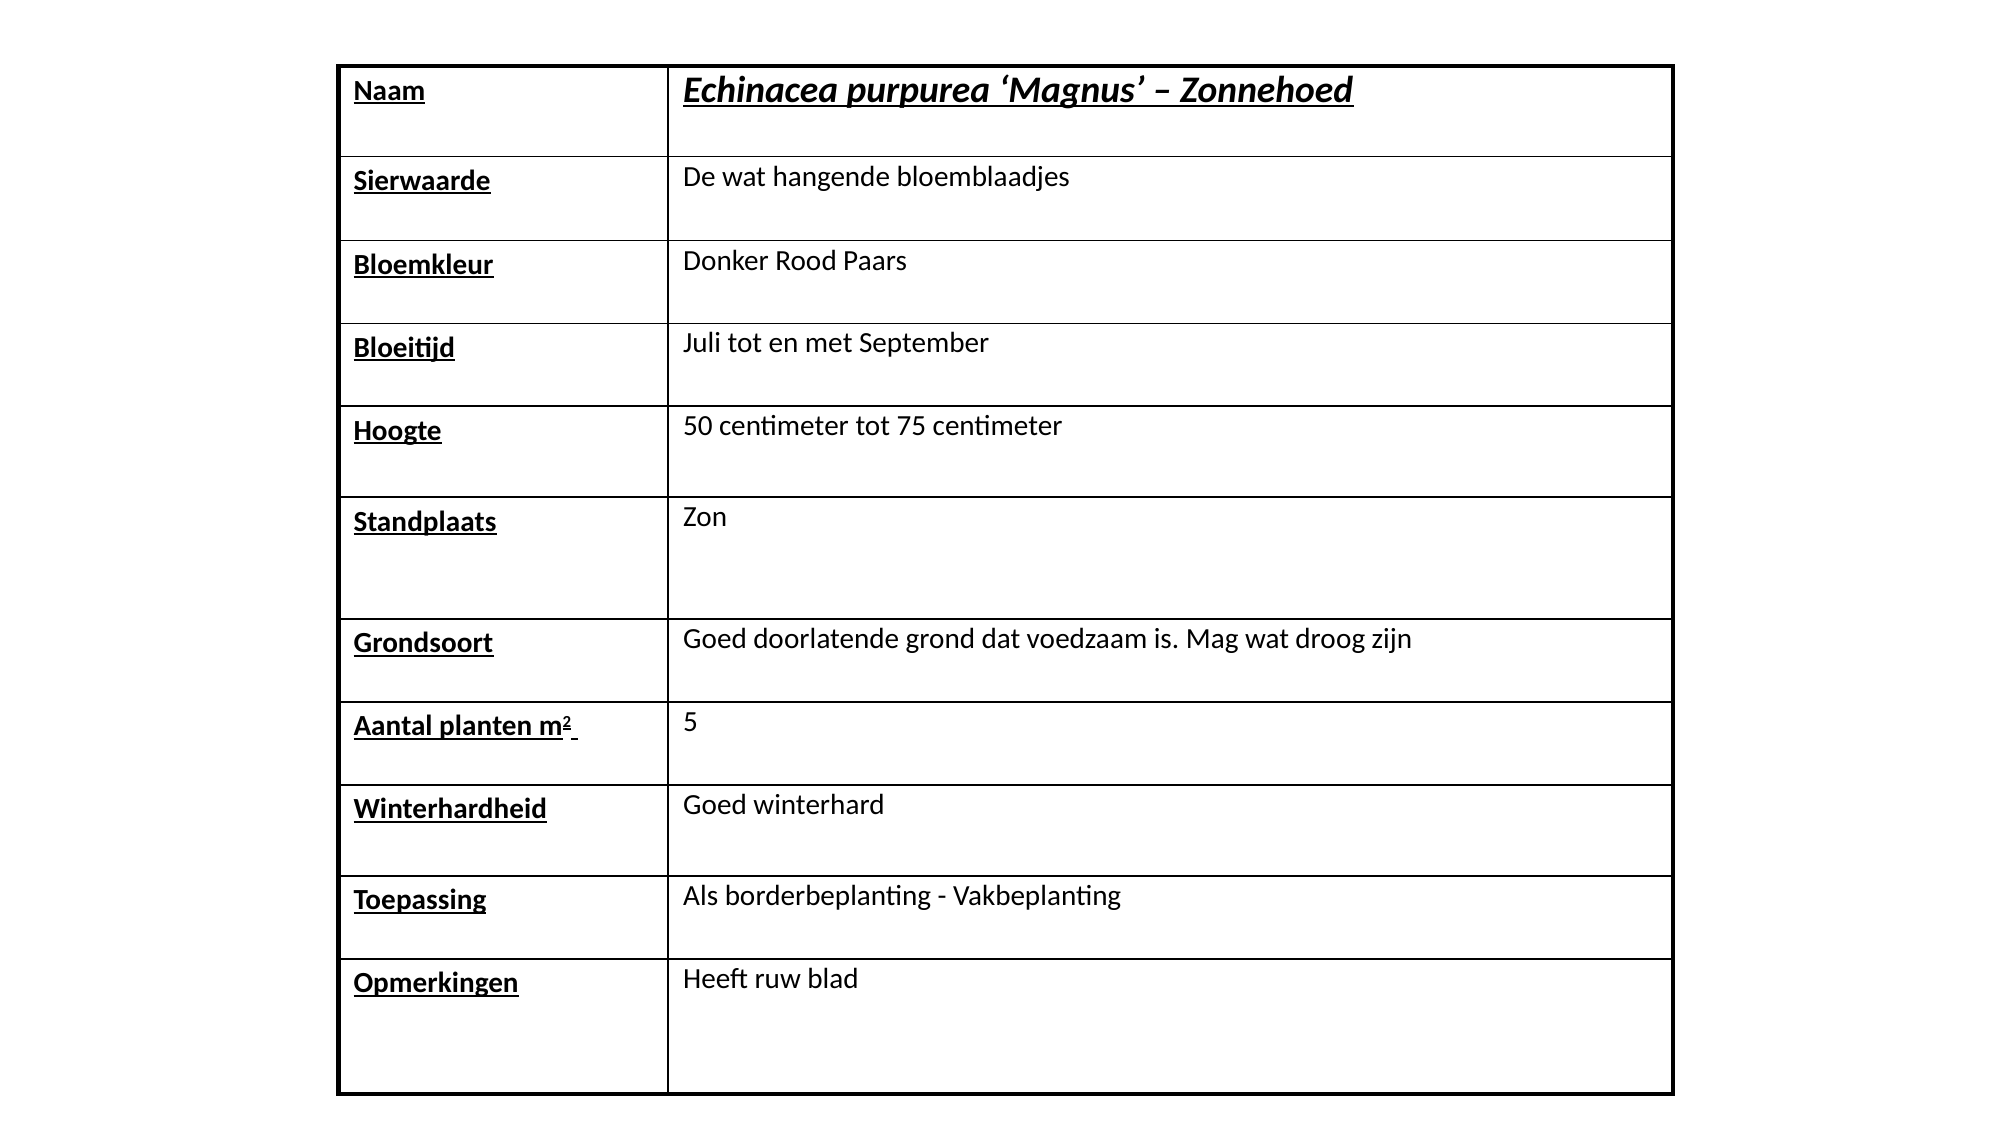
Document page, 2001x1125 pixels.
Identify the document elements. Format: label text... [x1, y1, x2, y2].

table_cell 5 [669, 703, 1671, 784]
table_cell Hoogte [341, 407, 667, 496]
table_cell Bloemkleur [341, 241, 667, 323]
table_cell Aantal planten m2 [341, 703, 667, 784]
table_cell Heeft ruw blad [669, 960, 1671, 1092]
table_cell Zon [669, 498, 1671, 618]
table_cell Goed winterhard [669, 786, 1671, 875]
table_cell De wat hangende bloemblaadjes [669, 157, 1671, 240]
table_cell Grondsoort [341, 620, 667, 701]
table_cell Donker Rood Paars [669, 241, 1671, 323]
table_cell Opmerkingen [341, 960, 667, 1092]
table_cell 50 centimeter tot 75 centimeter [669, 407, 1671, 496]
table_cell Winterhardheid [341, 786, 667, 875]
table_cell Juli tot en met September [669, 324, 1671, 405]
table_cell Bloeitijd [341, 324, 667, 405]
table_cell Toepassing [341, 877, 667, 958]
table_cell Als borderbeplanting - Vakbeplanting [669, 877, 1671, 958]
table_header Naam [341, 68, 667, 156]
table_cell Goed doorlatende grond dat voedzaam is. Mag wat droog zijn [669, 620, 1671, 701]
table_cell Standplaats [341, 498, 667, 618]
table_cell Sierwaarde [341, 157, 667, 240]
table_header Echinacea purpurea ‘Magnus’ – Zonnehoed [669, 68, 1671, 156]
